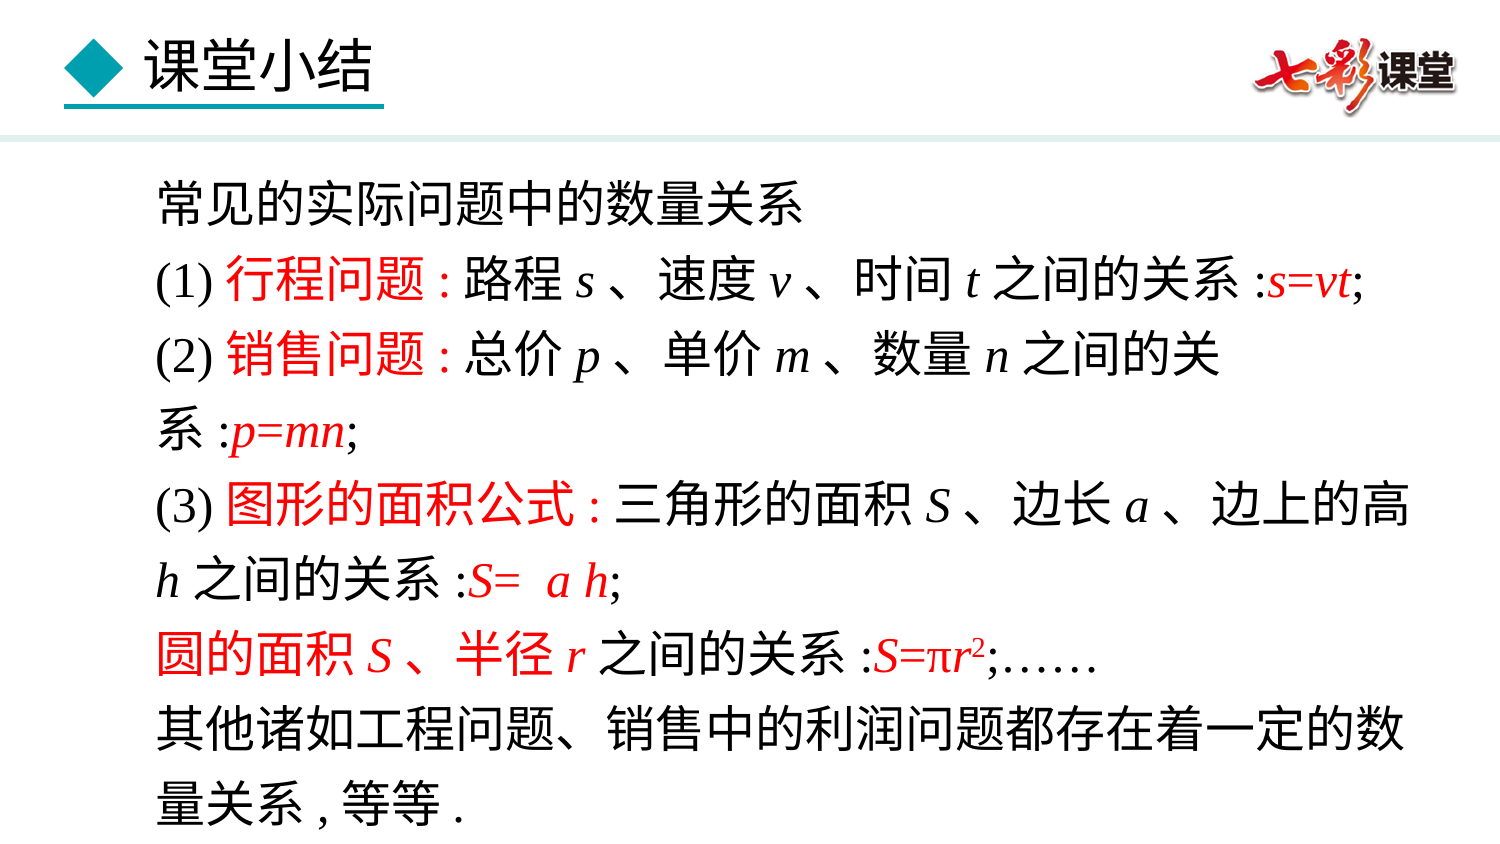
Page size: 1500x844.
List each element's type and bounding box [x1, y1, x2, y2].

picture [1249, 32, 1461, 118]
